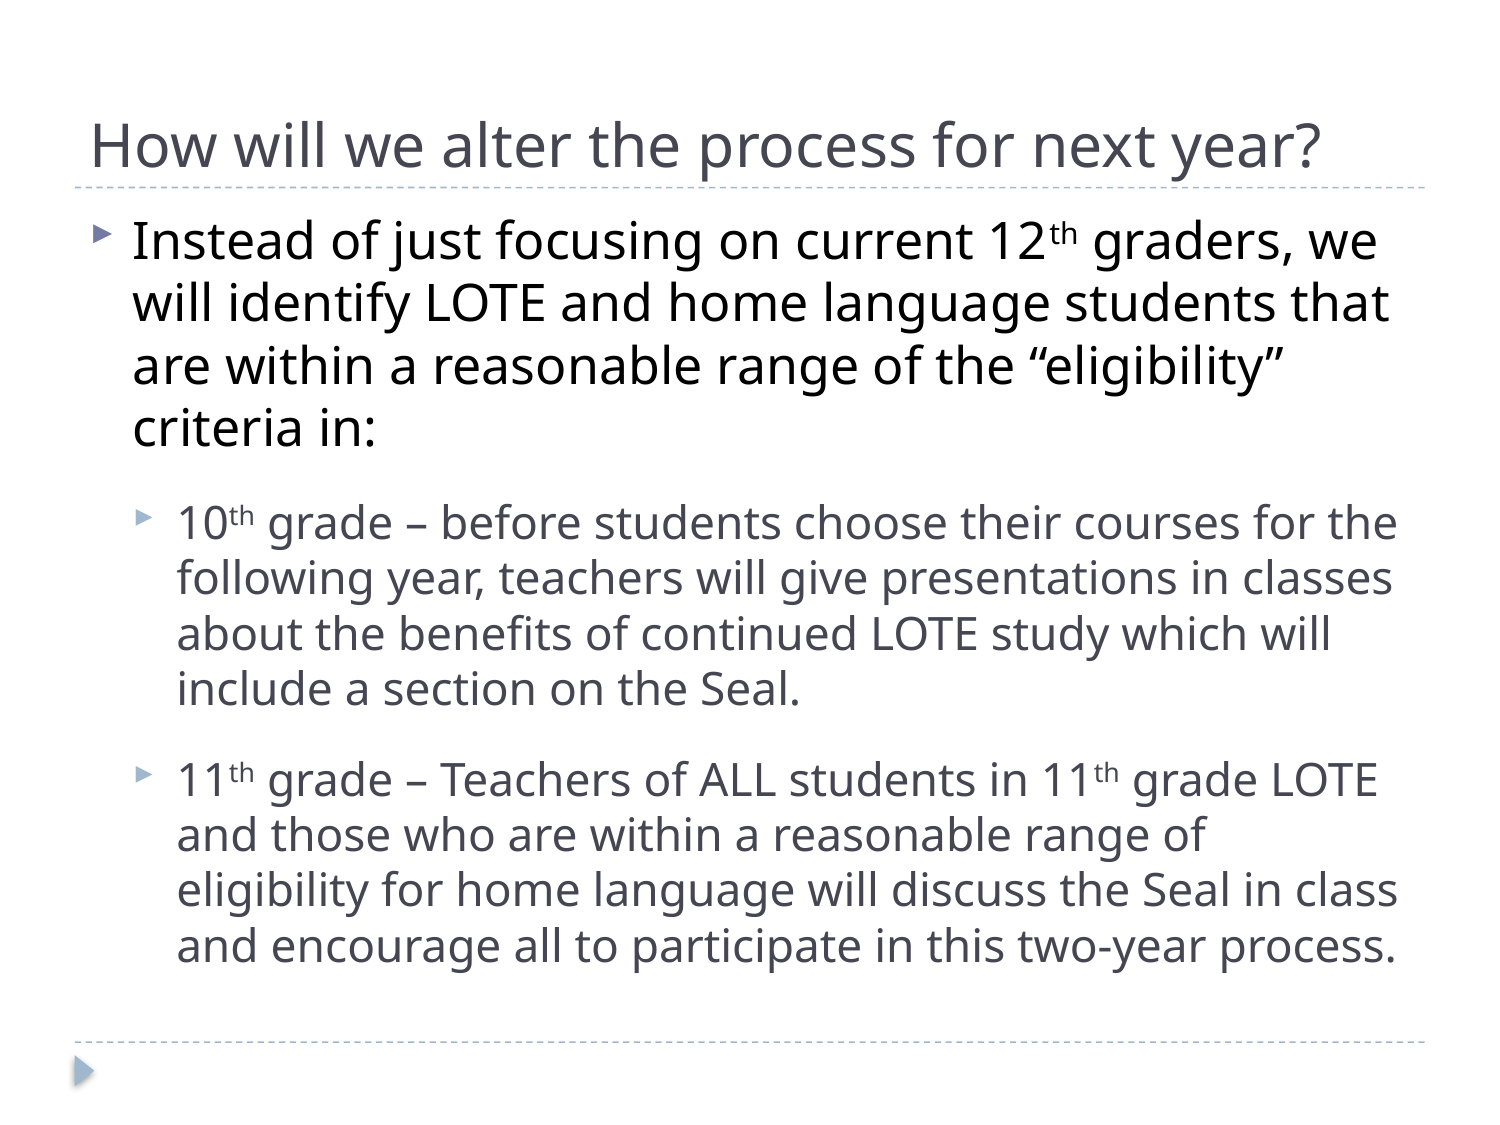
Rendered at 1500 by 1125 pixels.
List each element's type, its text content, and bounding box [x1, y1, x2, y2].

title How will we alter the process for next year? [75, 37, 1425, 188]
list Instead of just focusing on current 12th graders, we will identify LOTE and home language students that are within a reasonable range of the “eligibility” criteria in: 10th grade – before students choose their courses for the following year, teachers will give presentations in classes about the benefits of continued LOTE study which will include a section on the Seal. 11th grade – Teachers of ALL students in 11th grade LOTE and those who are within a reasonable range of eligibility for home language will discuss the Seal in class and encourage all to participate in this two-year process. [75, 200, 1425, 1010]
